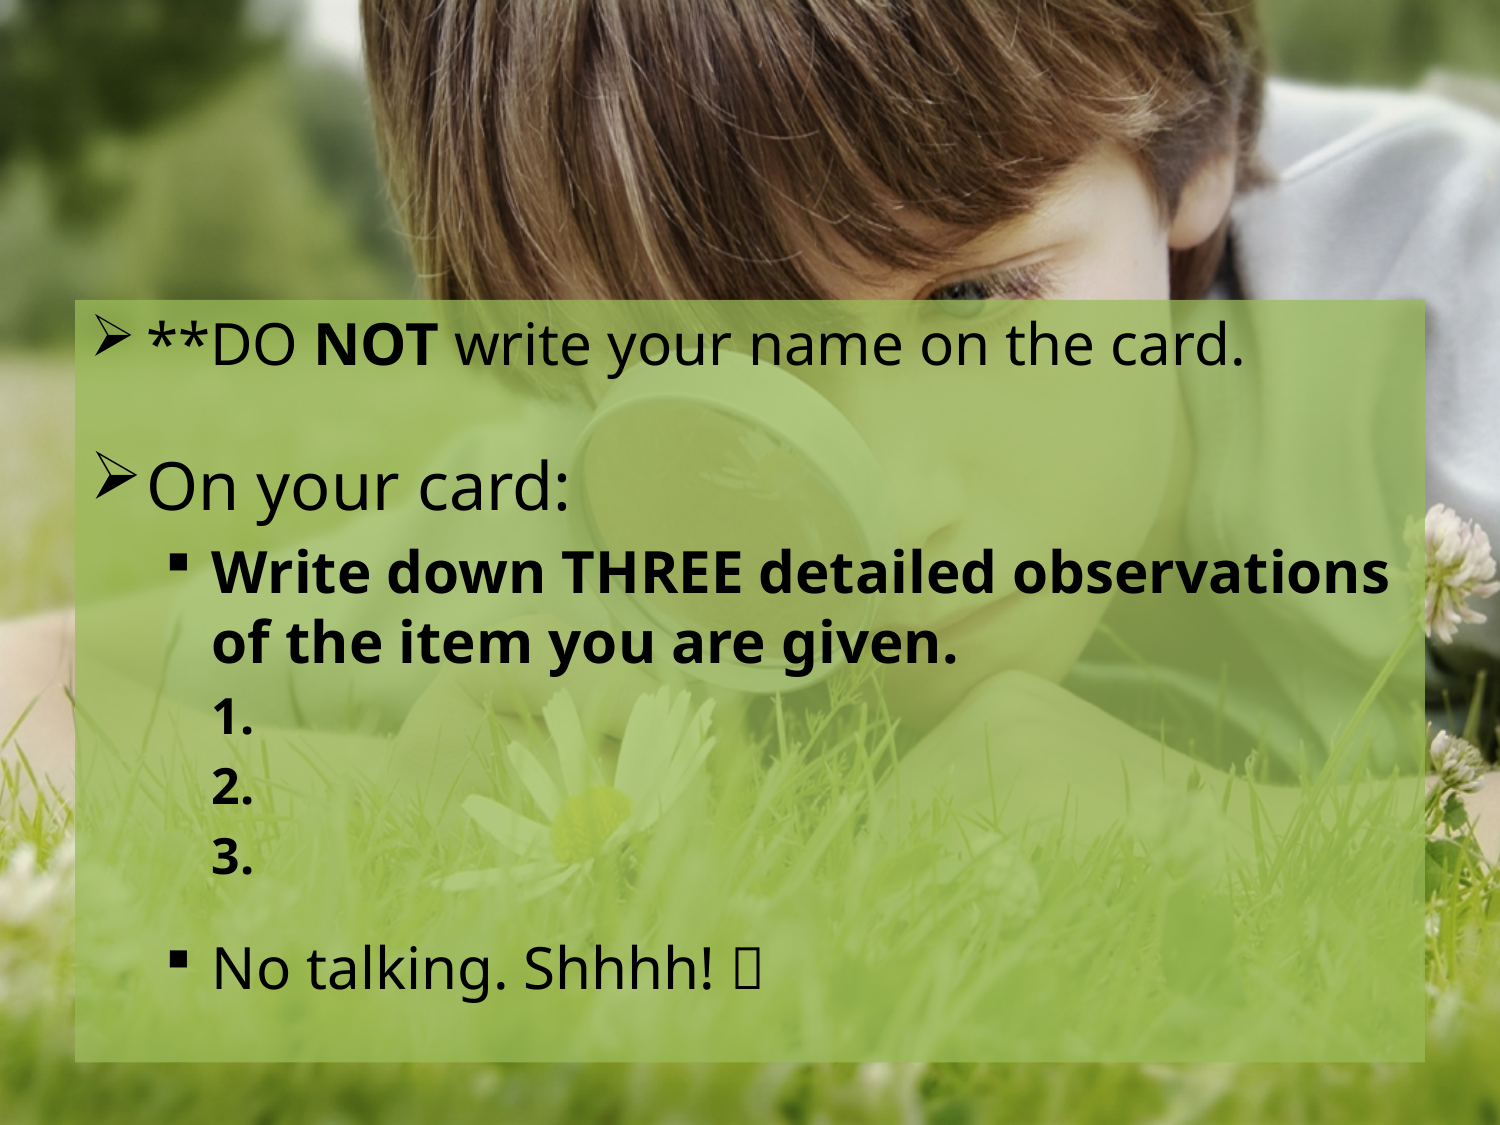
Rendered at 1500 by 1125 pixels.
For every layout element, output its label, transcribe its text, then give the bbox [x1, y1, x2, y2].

list **DO NOT write your name on the card. On your card: Write down THREE detailed observations of the item you are given. 1. 2. 3. No talking. Shhhh!  [75, 299, 1425, 1063]
picture [0, 0, 1500, 1125]
